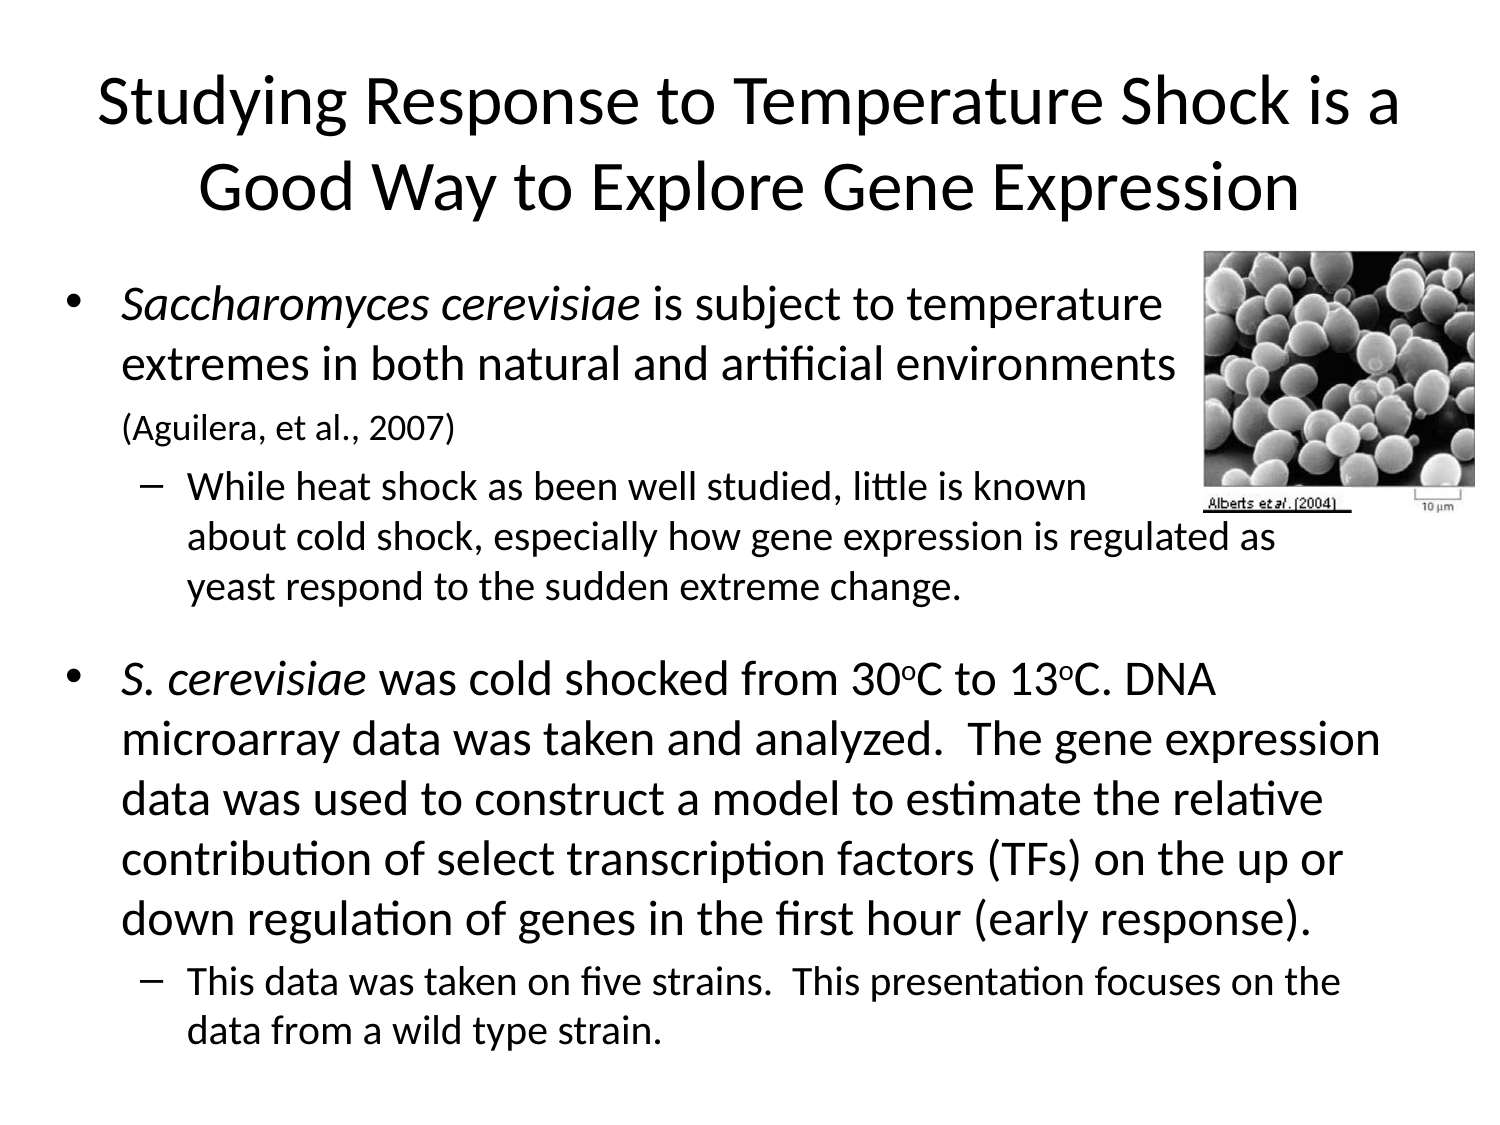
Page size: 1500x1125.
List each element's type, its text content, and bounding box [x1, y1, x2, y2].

list Saccharomyces cerevisiae is subject to temperature extremes in both natural and artificial environments (Aguilera, et al., 2007) While heat shock as been well studied, little is known about cold shock, especially how gene expression is regulated as yeast respond to the sudden extreme change. [50, 262, 1375, 637]
text_box S. cerevisiae was cold shocked from 30oC to 13oC. DNA microarray data was taken and analyzed. The gene expression data was used to construct a model to estimate the relative contribution of select transcription factors (TFs) on the up or down regulation of genes in the first hour (early response). This data was taken on five strains. This presentation focuses on the data from a wild type strain. [49, 637, 1400, 1088]
title Studying Response to Temperature Shock is a Good Way to Explore Gene Expression [75, 45, 1425, 233]
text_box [1202, 249, 1476, 513]
